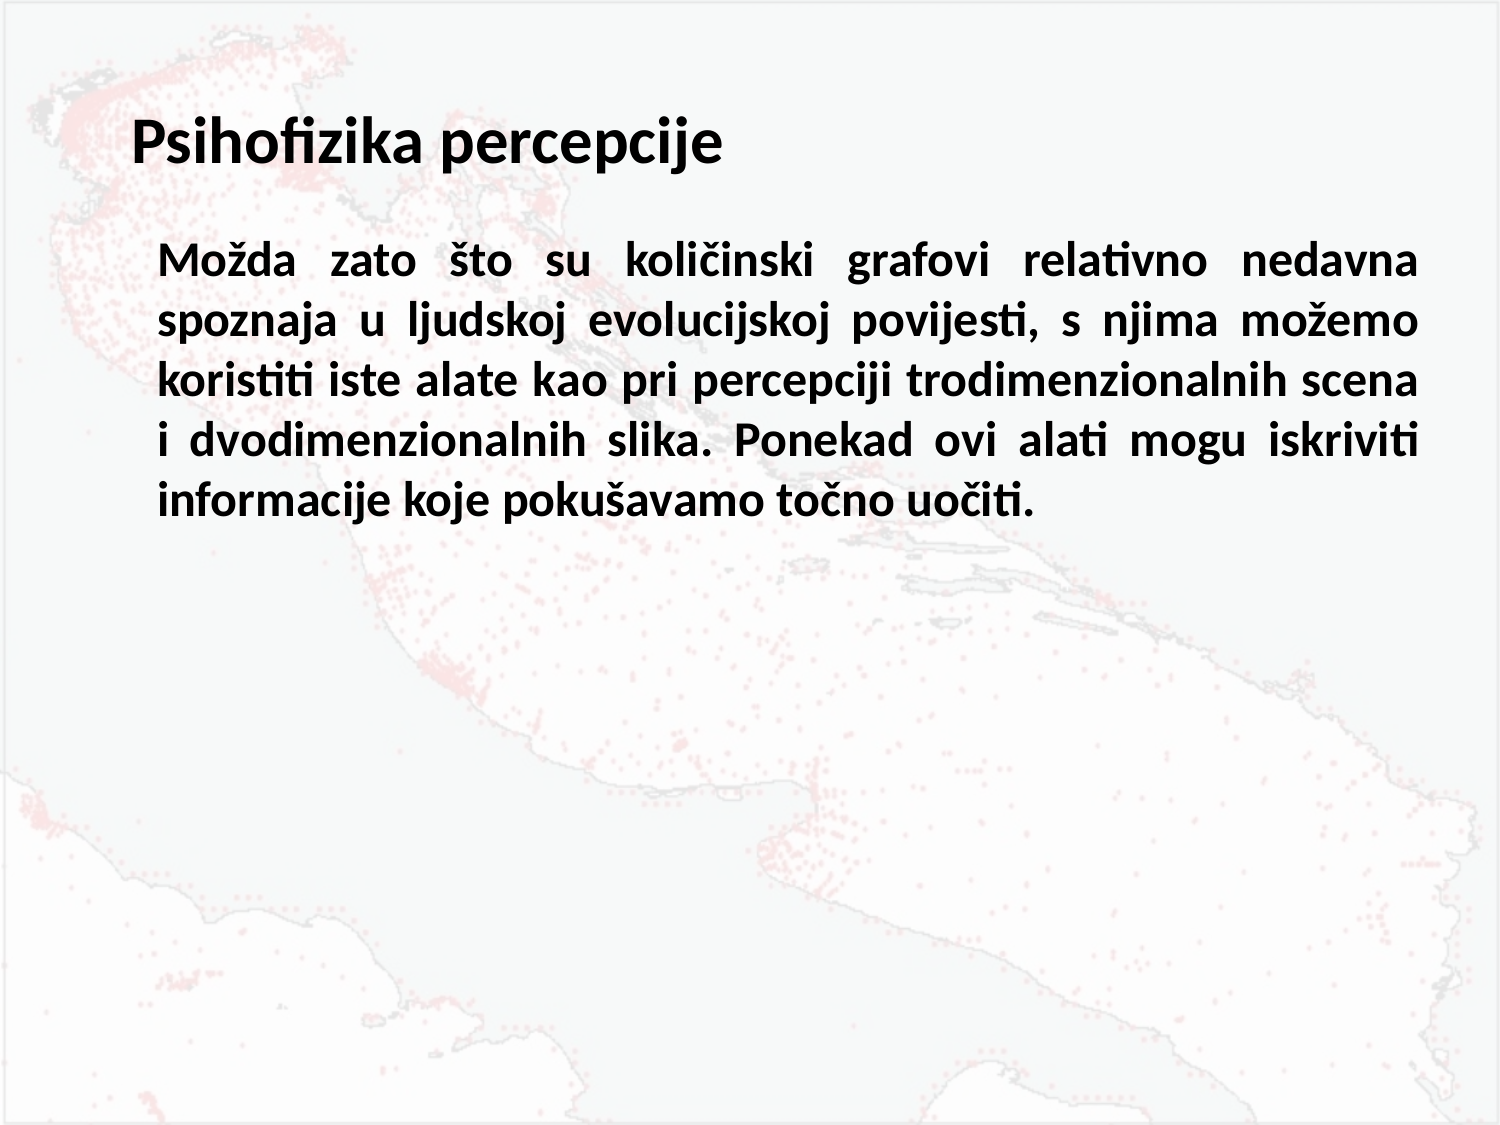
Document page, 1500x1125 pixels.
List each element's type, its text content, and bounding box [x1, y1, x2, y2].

text_box Možda zato što su količinski grafovi relativno nedavna spoznaja u ljudskoj evolucijskoj povijesti, s njima možemo koristiti iste alate kao pri percepciji trodimenzionalnih scena i dvodimenzionalnih slika. Ponekad ovi alati mogu iskriviti informacije koje pokušavamo točno uočiti. [142, 219, 1436, 535]
text_box Psihofizika percepcije [116, 89, 740, 185]
